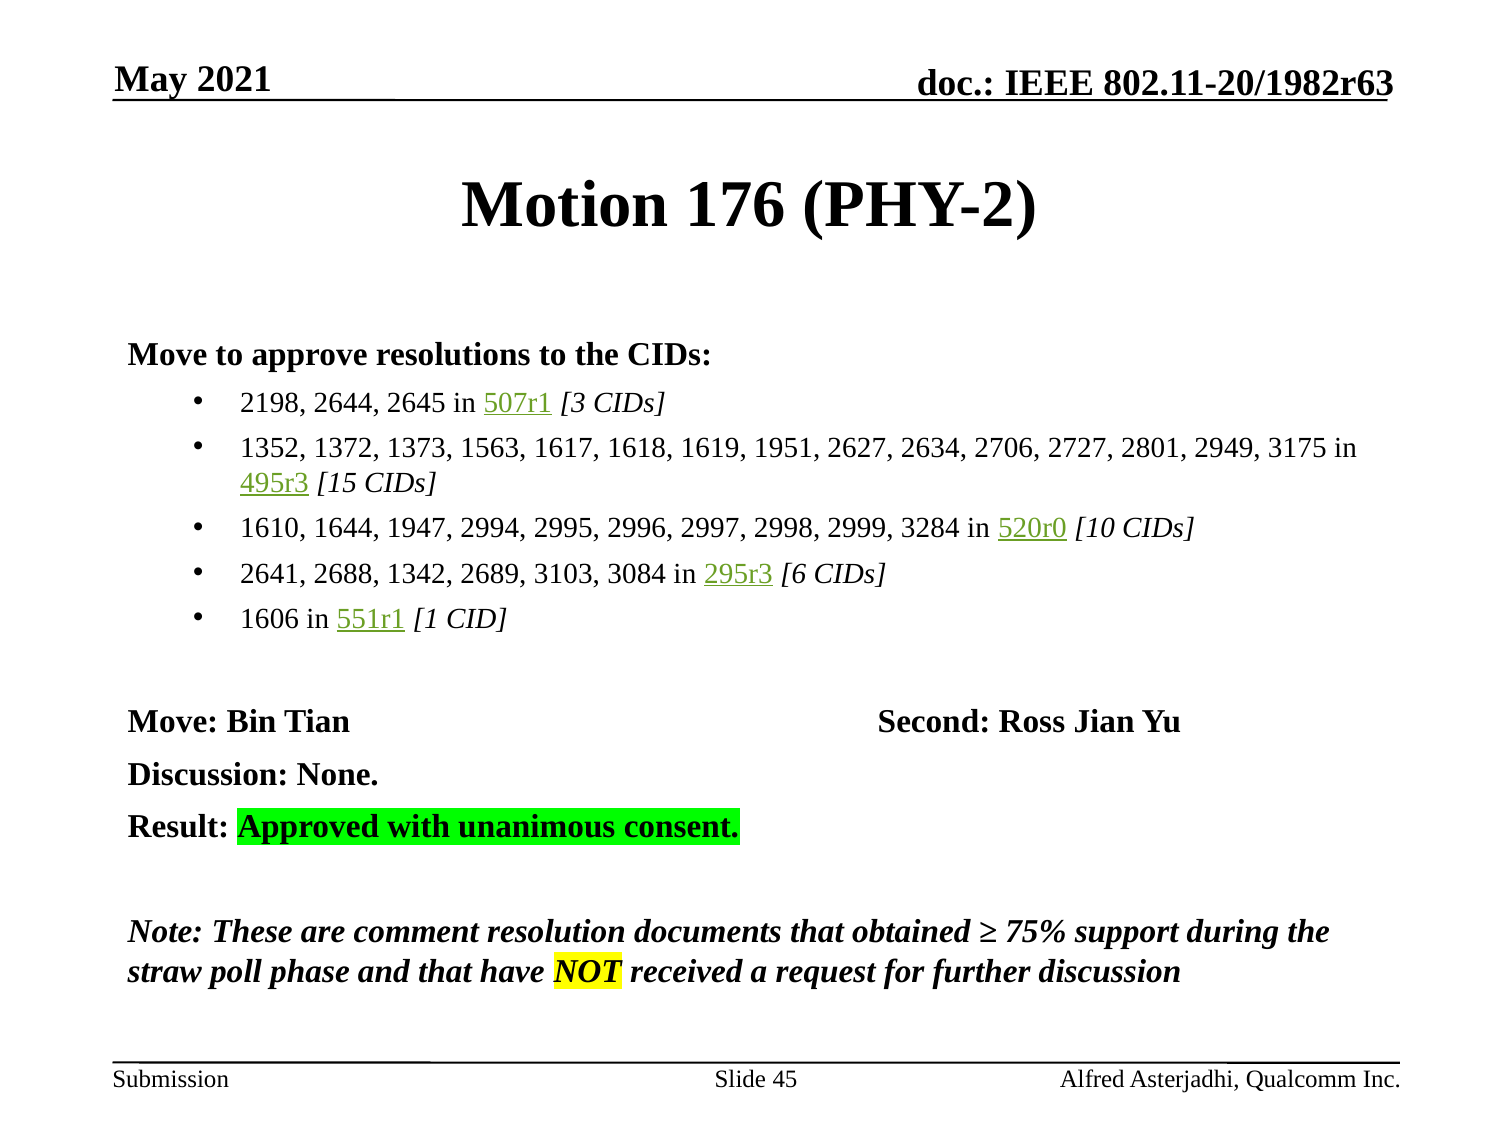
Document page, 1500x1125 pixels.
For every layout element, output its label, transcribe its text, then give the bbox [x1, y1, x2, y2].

list Move to approve resolutions to the CIDs: 2198, 2644, 2645 in 507r1 [3 CIDs] 1352, 1372, 1373, 1563, 1617, 1618, 1619, 1951, 2627, 2634, 2706, 2727, 2801, 2949, 3175 in 495r3 [15 CIDs] 1610, 1644, 1947, 2994, 2995, 2996, 2997, 2998, 2999, 3284 in 520r0 [10 CIDs] 2641, 2688, 1342, 2689, 3103, 3084 in 295r3 [6 CIDs] 1606 in 551r1 [1 CID] Move: Bin Tian Second: Ross Jian Yu Discussion: None. Result: Approved with unanimous consent. Note: These are comment resolution documents that obtained ≥ 75% support during the straw poll phase and that have NOT received a request for further discussion [112, 324, 1388, 1063]
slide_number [114, 54, 423, 100]
slide_number Slide 45 [712, 1061, 800, 1123]
footer Alfred Asterjadhi, Qualcomm Inc. [878, 1061, 1402, 1093]
title Motion 176 (PHY-2) [112, 112, 1388, 288]
